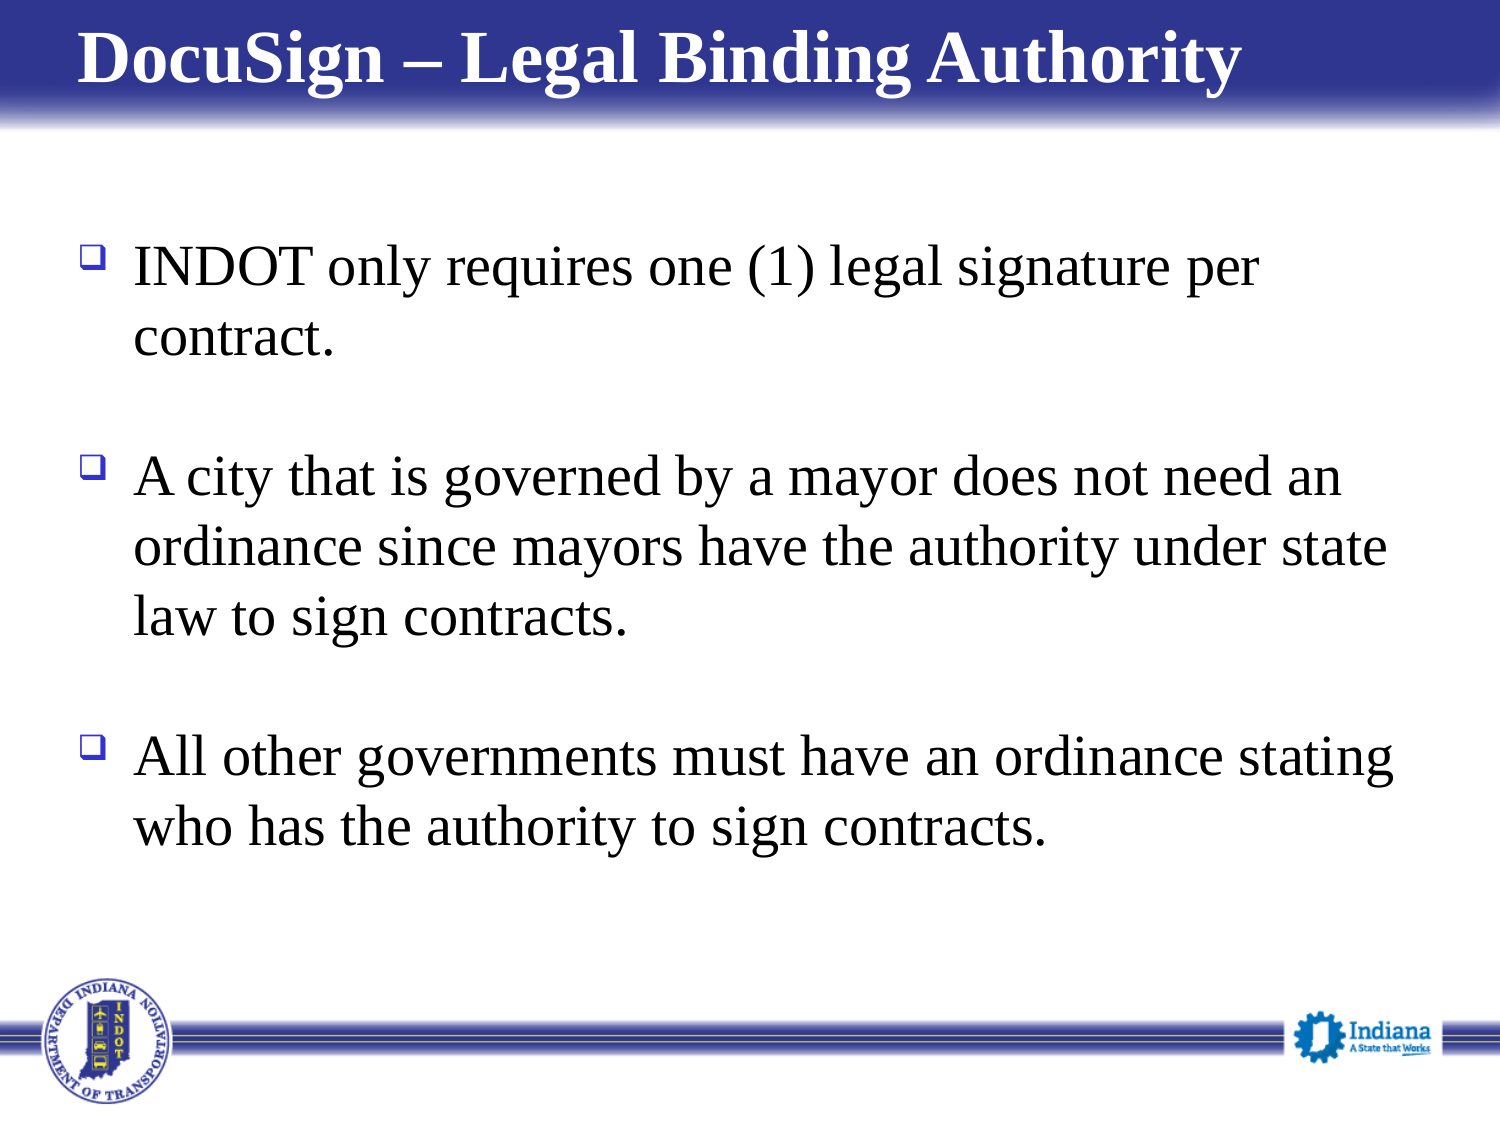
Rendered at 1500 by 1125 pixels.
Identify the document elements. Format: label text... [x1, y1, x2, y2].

title DocuSign ‒ Legal Binding Authority [62, 0, 1438, 148]
list INDOT only requires one (1) legal signature per contract. A city that is governed by a mayor does not need an ordinance since mayors have the authority under state law to sign contracts. All other governments must have an ordinance stating who has the authority to sign contracts. [62, 149, 1463, 988]
picture [0, 0, 1500, 263]
picture [0, 945, 1500, 1125]
